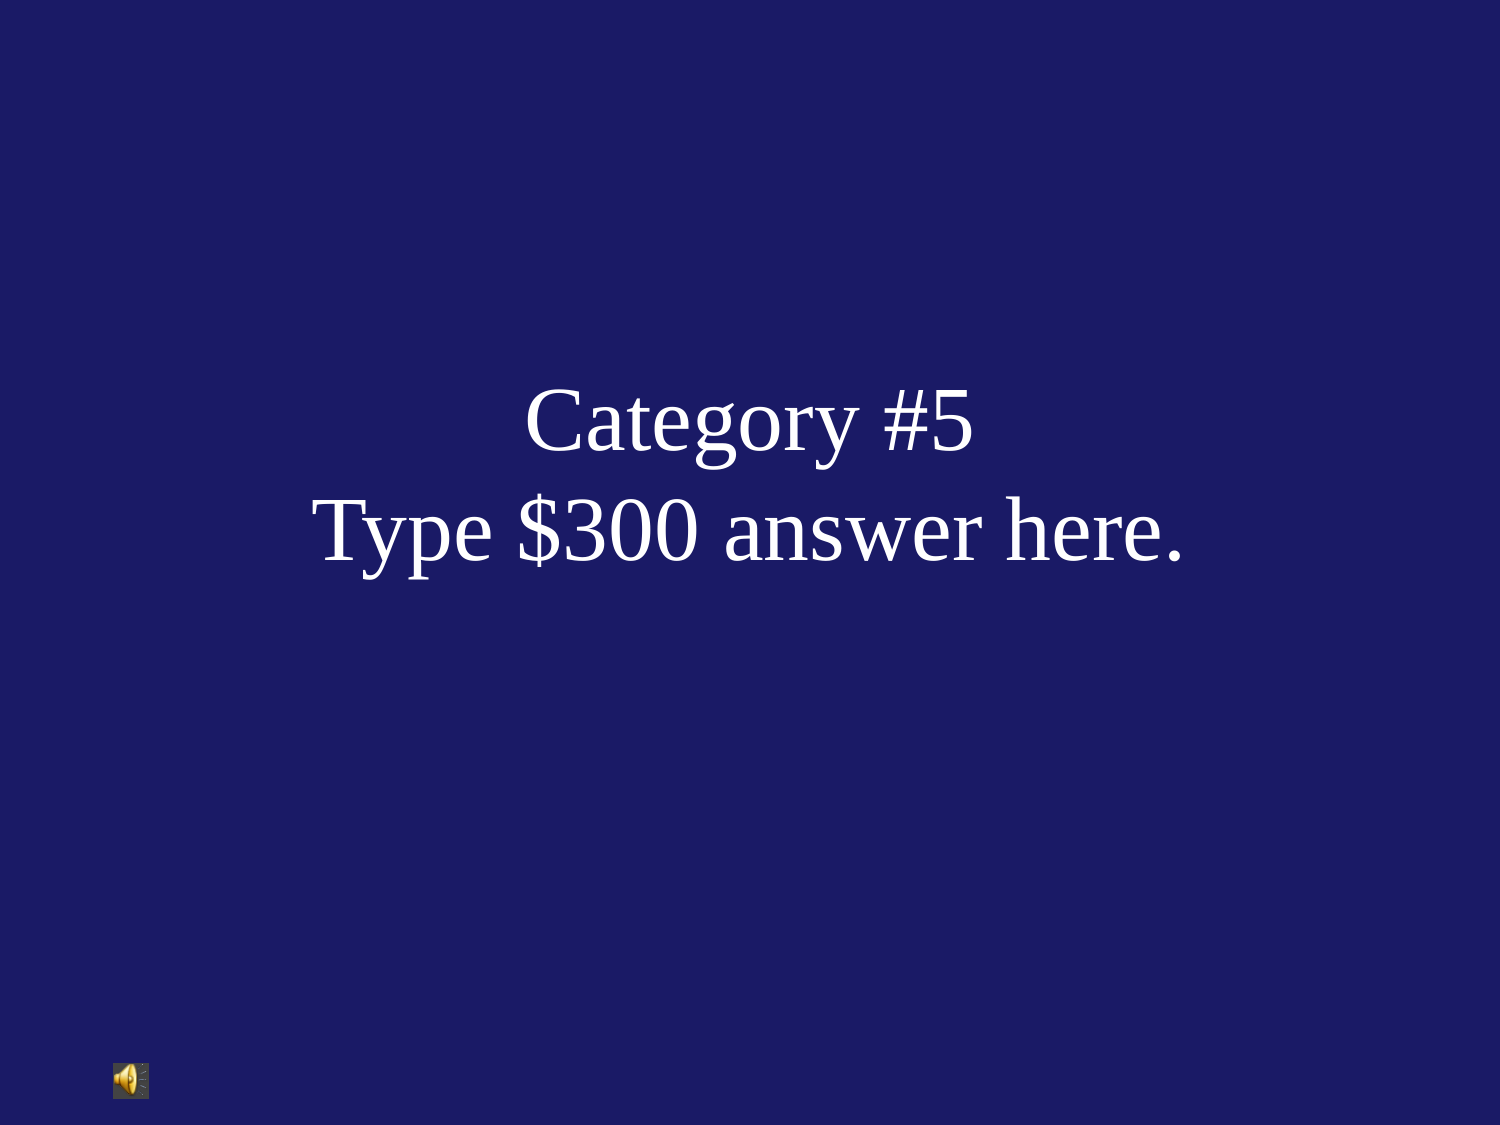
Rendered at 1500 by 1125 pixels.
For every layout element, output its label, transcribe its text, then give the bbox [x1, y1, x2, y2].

title Category #5 Type $300 answer here. [112, 374, 1388, 563]
picture [112, 1062, 151, 1101]
